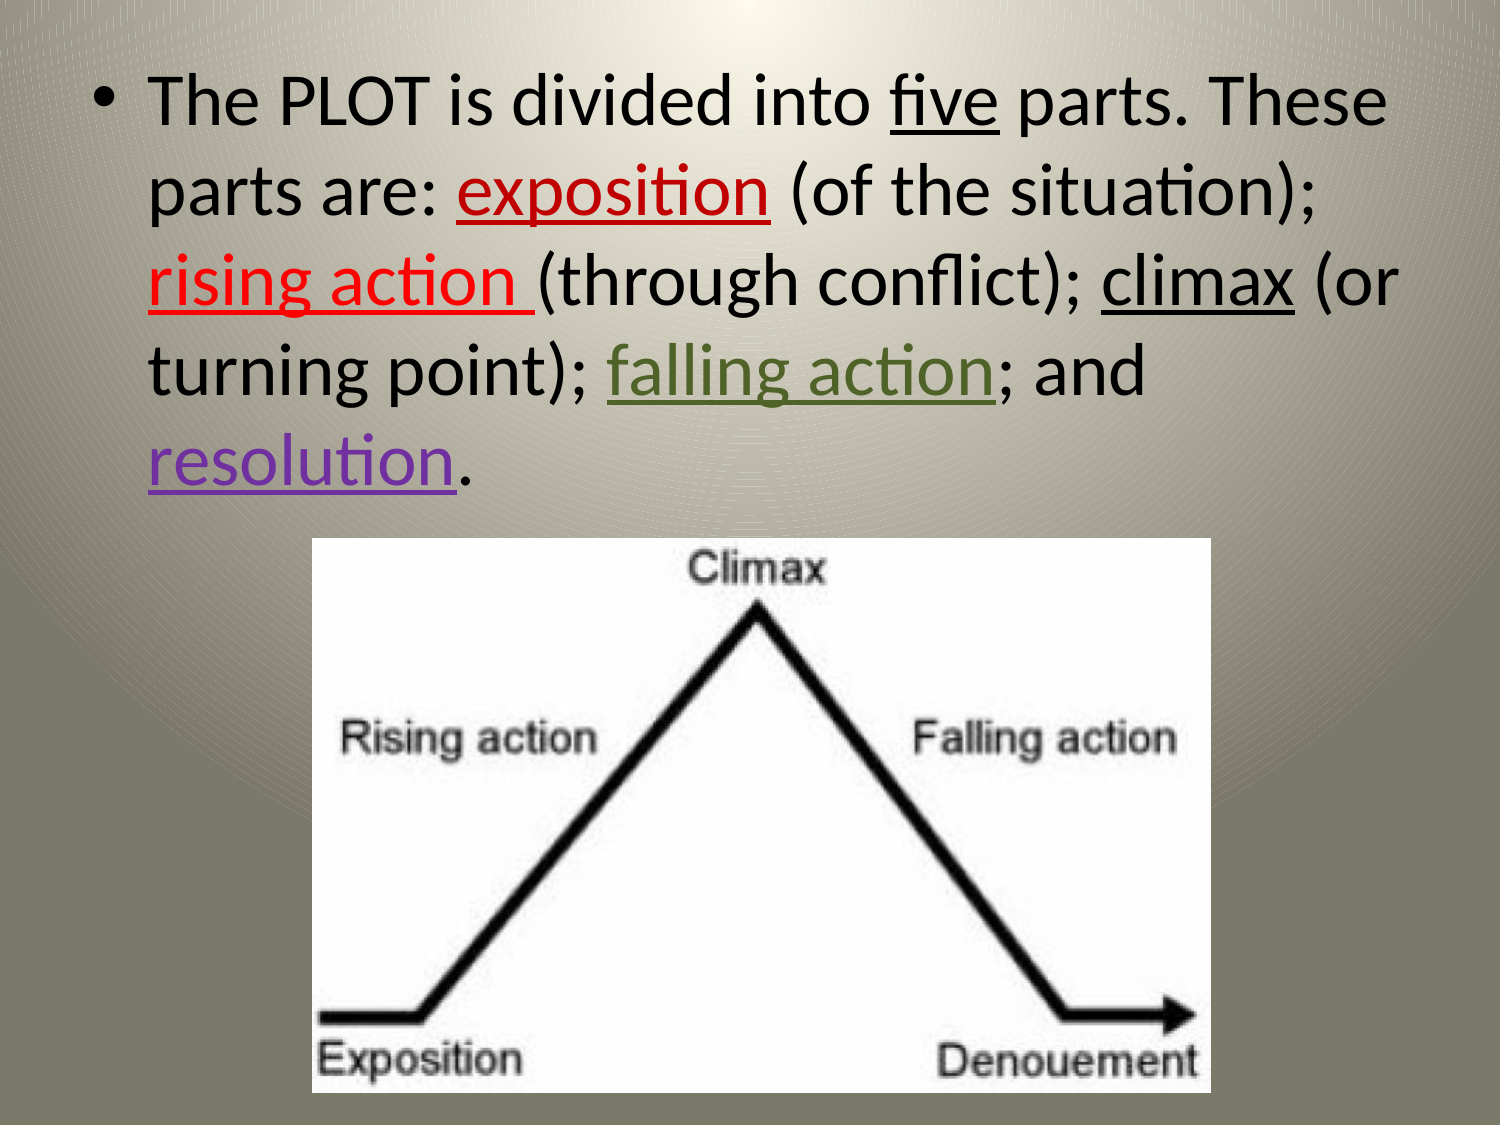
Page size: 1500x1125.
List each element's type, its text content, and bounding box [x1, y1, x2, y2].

picture [312, 538, 1211, 1094]
list The PLOT is divided into five parts. These parts are: exposition (of the situation); rising action (through conflict); climax (or turning point); falling action; and resolution. [76, 42, 1427, 935]
